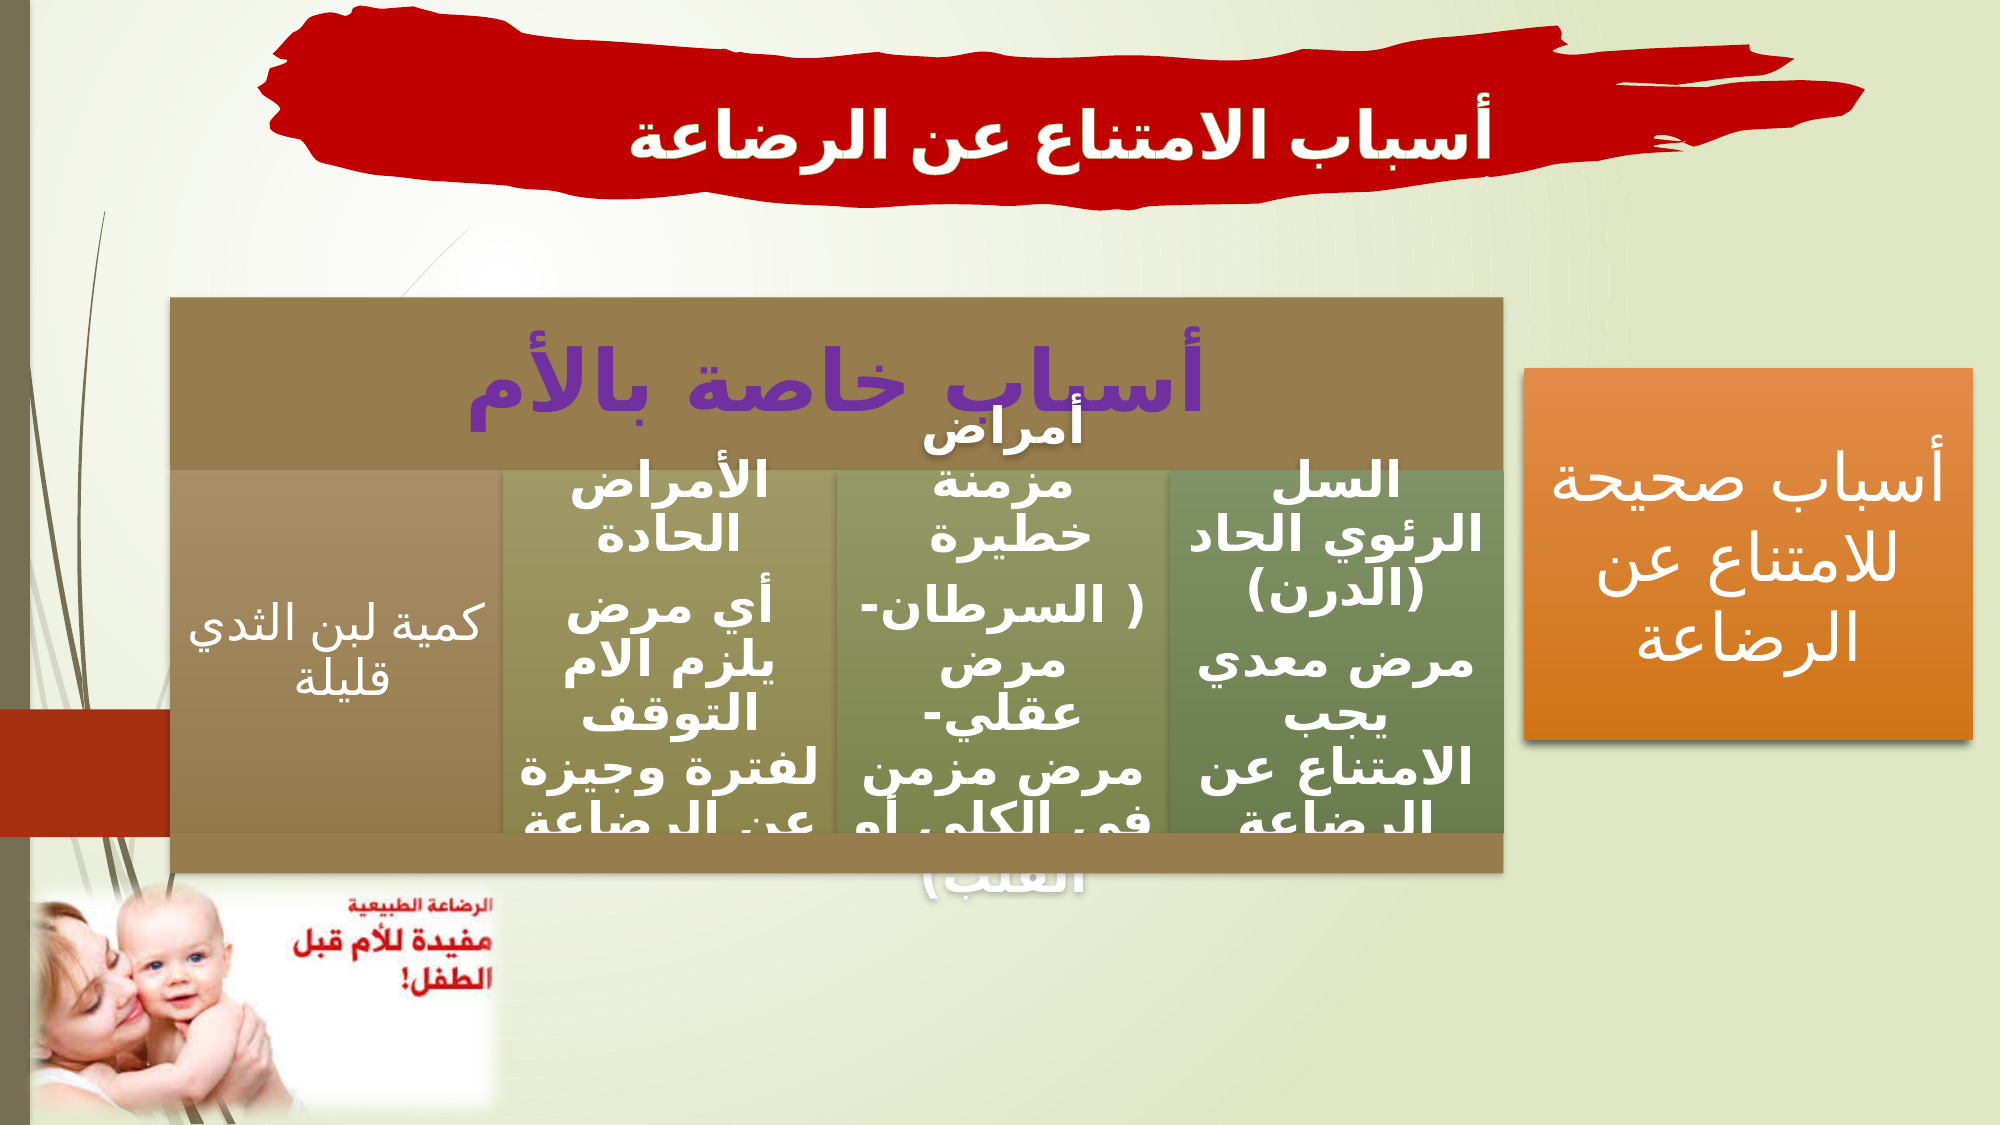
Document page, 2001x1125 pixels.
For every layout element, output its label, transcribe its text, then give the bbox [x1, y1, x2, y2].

title أسباب صحيحة للامتناع عن الرضاعة [1524, 368, 1973, 740]
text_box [169, 297, 1504, 874]
text_box أسباب الامتناع عن الرضاعة [257, 5, 1865, 211]
picture [22, 873, 513, 1125]
